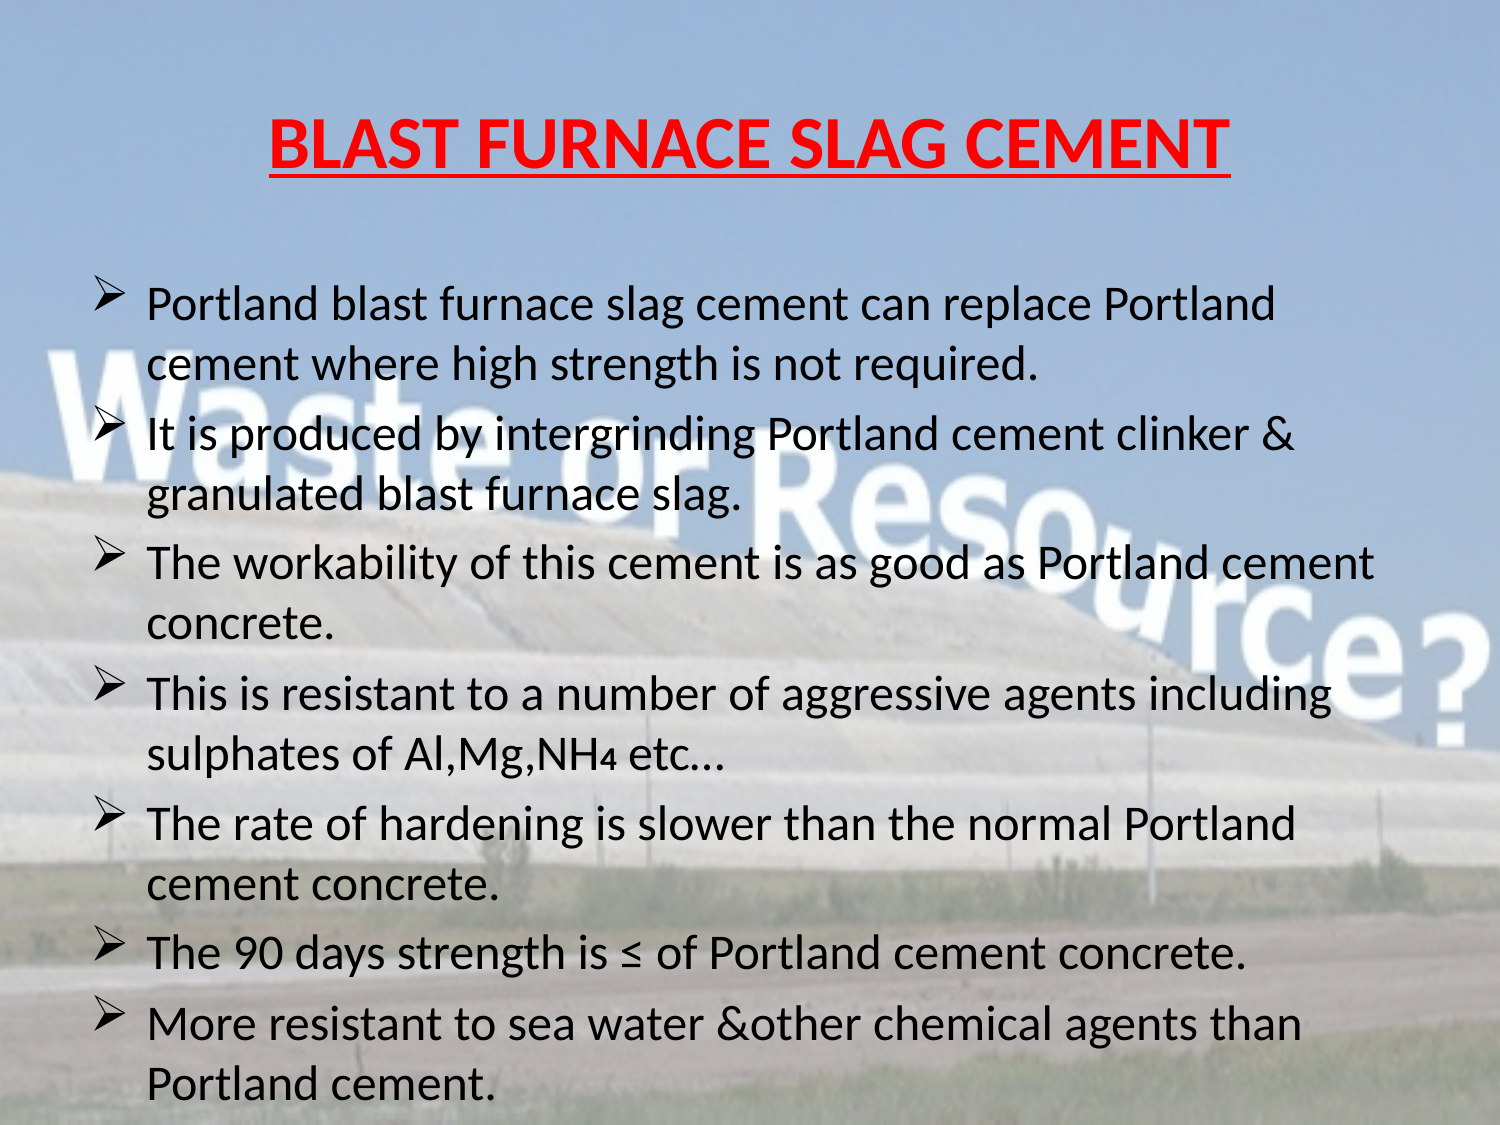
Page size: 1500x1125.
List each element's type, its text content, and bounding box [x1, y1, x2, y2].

list Portland blast furnace slag cement can replace Portland cement where high strength is not required. It is produced by intergrinding Portland cement clinker & granulated blast furnace slag. The workability of this cement is as good as Portland cement concrete. This is resistant to a number of aggressive agents including sulphates of Al,Mg,NH4 etc… The rate of hardening is slower than the normal Portland cement concrete. The 90 days strength is ≤ of Portland cement concrete. More resistant to sea water &other chemical agents than Portland cement. [75, 262, 1442, 1125]
title BLAST FURNACE SLAG CEMENT [75, 45, 1425, 233]
